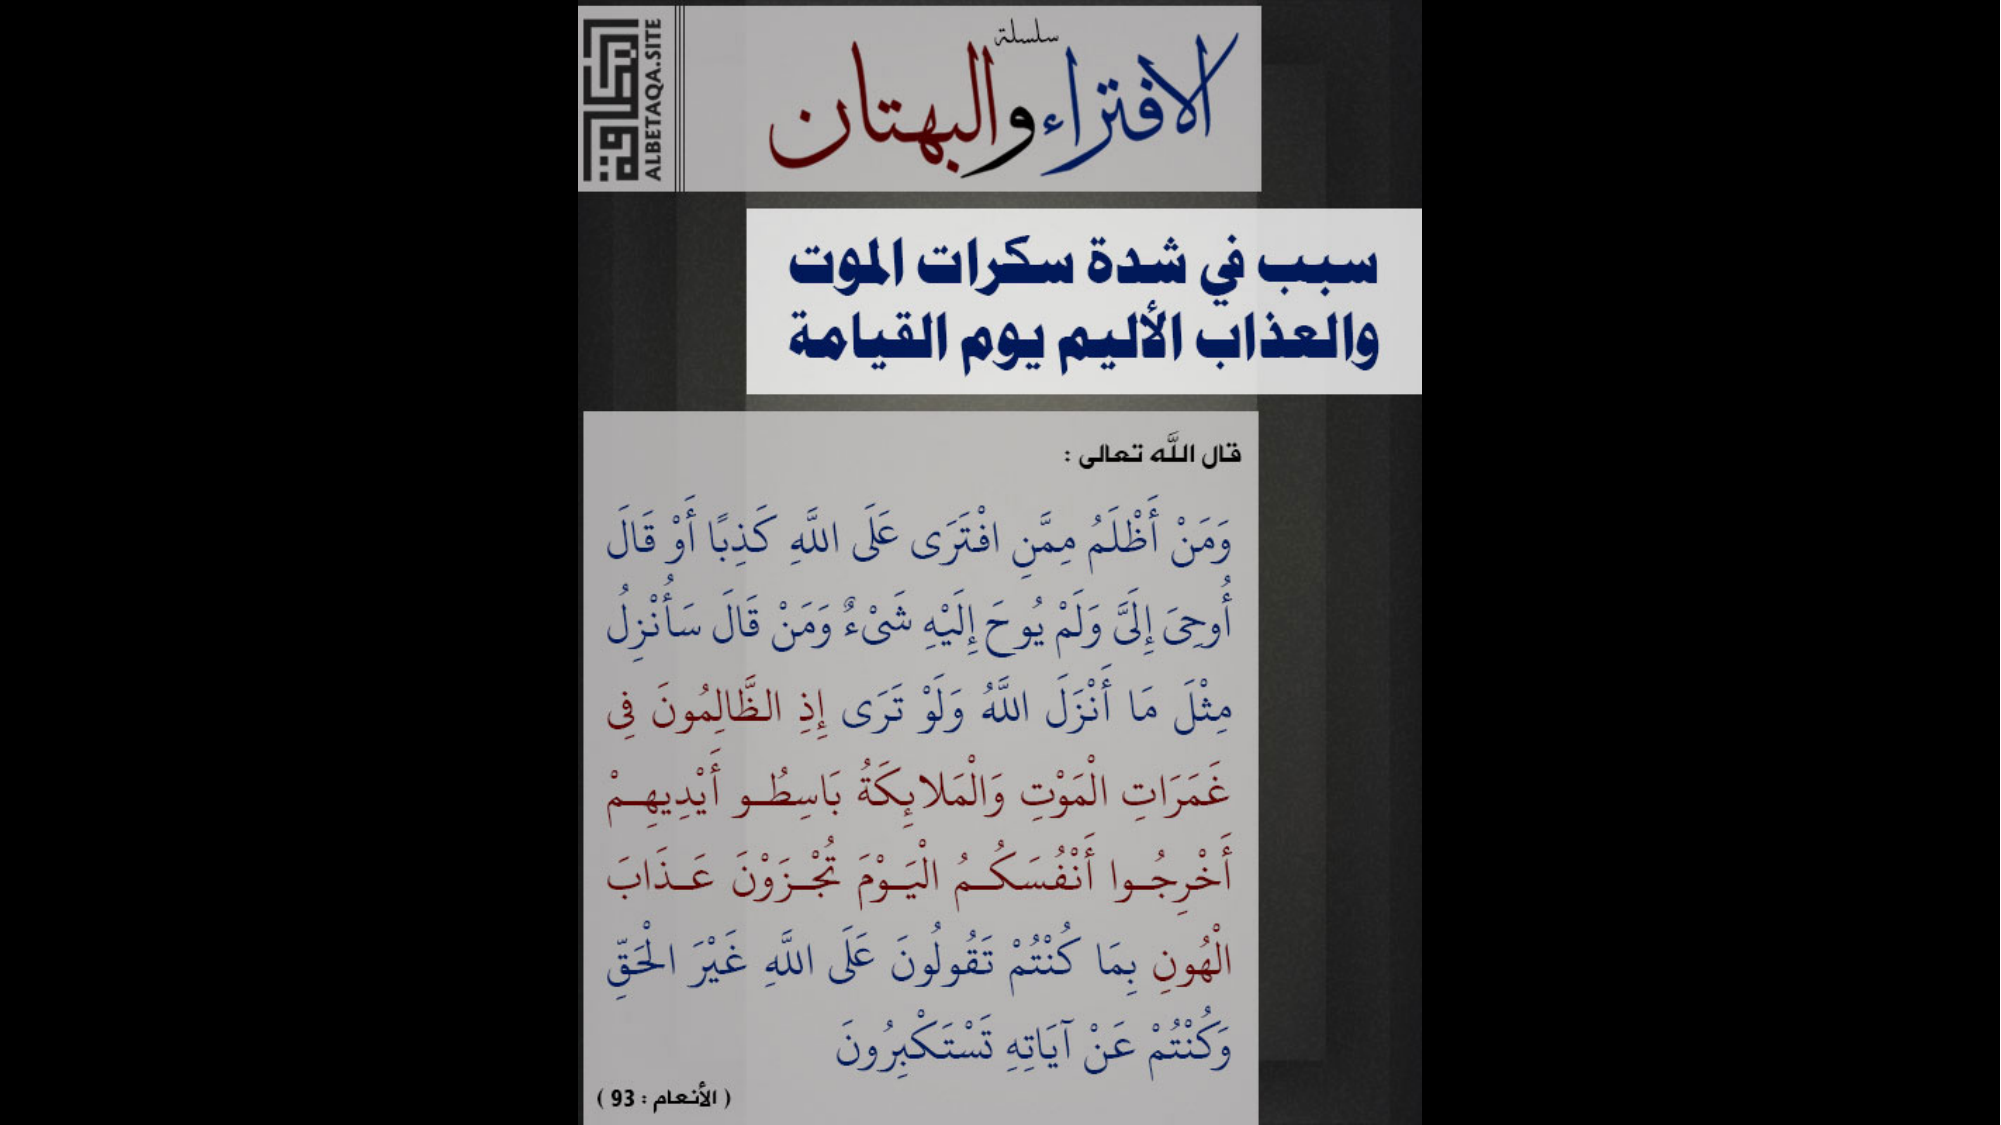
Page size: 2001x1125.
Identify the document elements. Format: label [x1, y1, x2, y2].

picture [578, 0, 1422, 1125]
